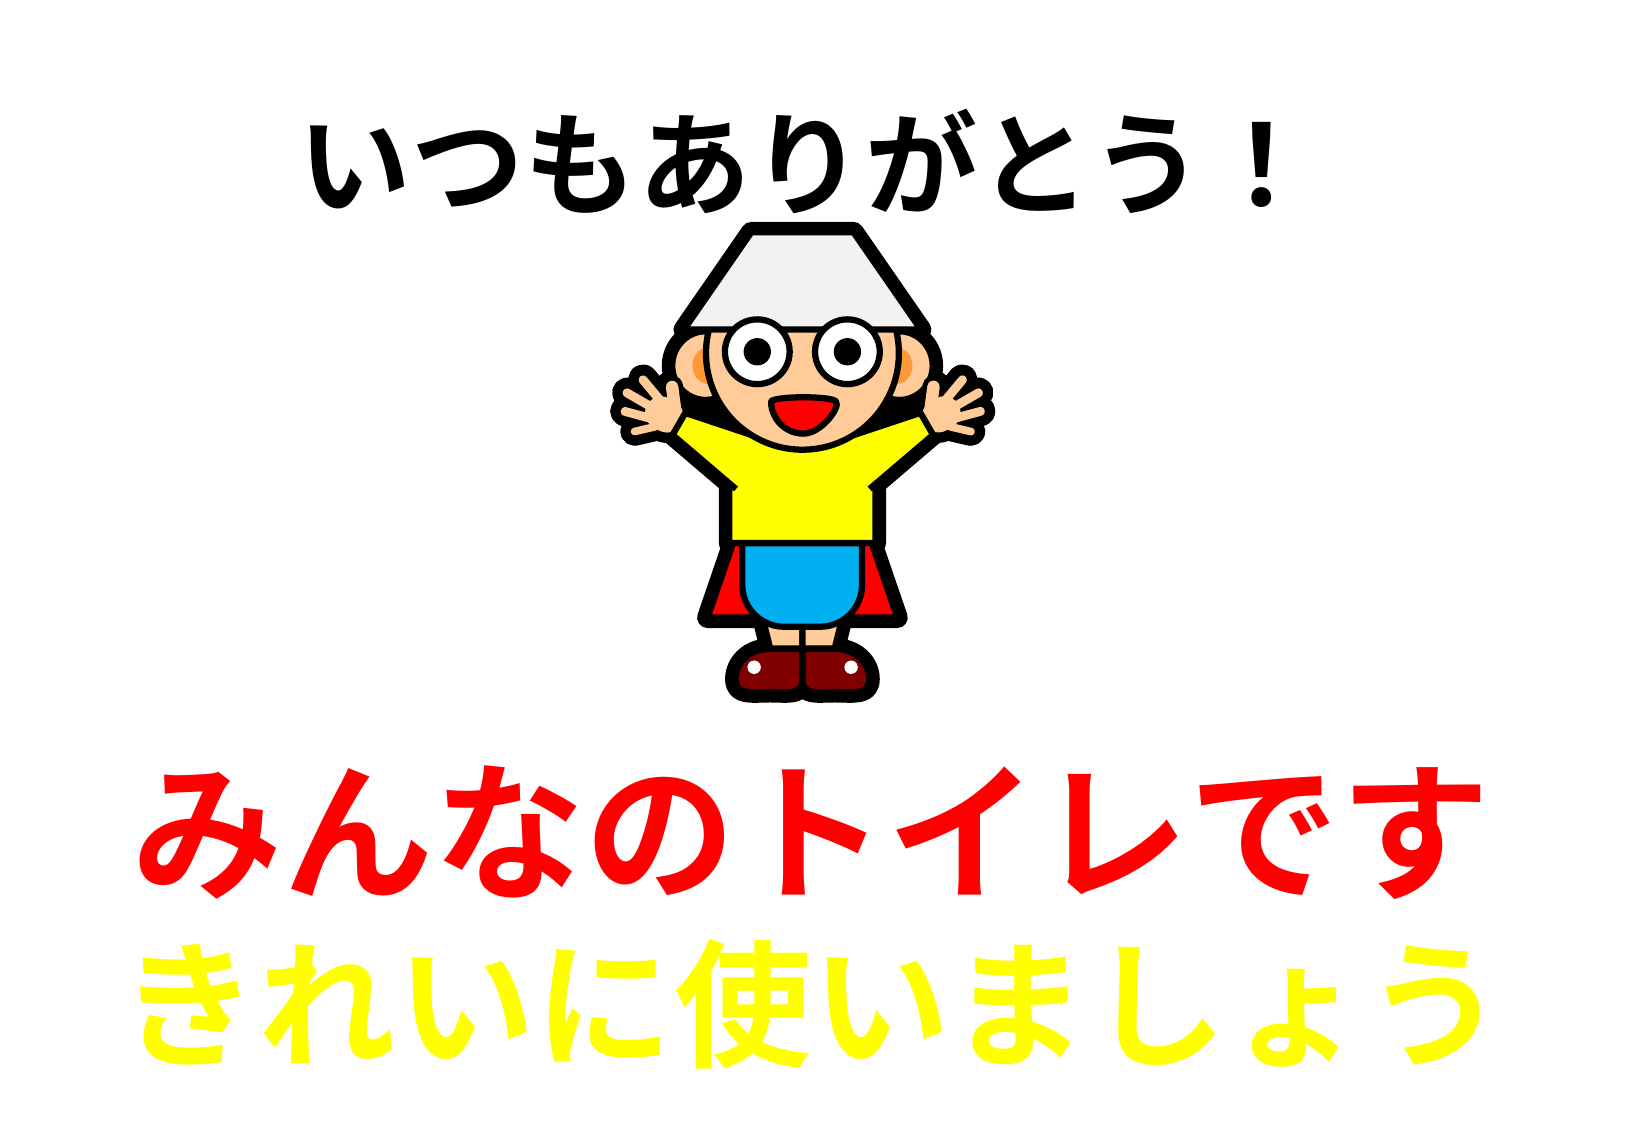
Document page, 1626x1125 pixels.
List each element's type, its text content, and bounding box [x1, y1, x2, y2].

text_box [620, 231, 985, 693]
text_box みんなのトイレです きれいに使いましょう [0, 731, 1625, 1092]
text_box いつもありがとう！ [0, 86, 1625, 237]
